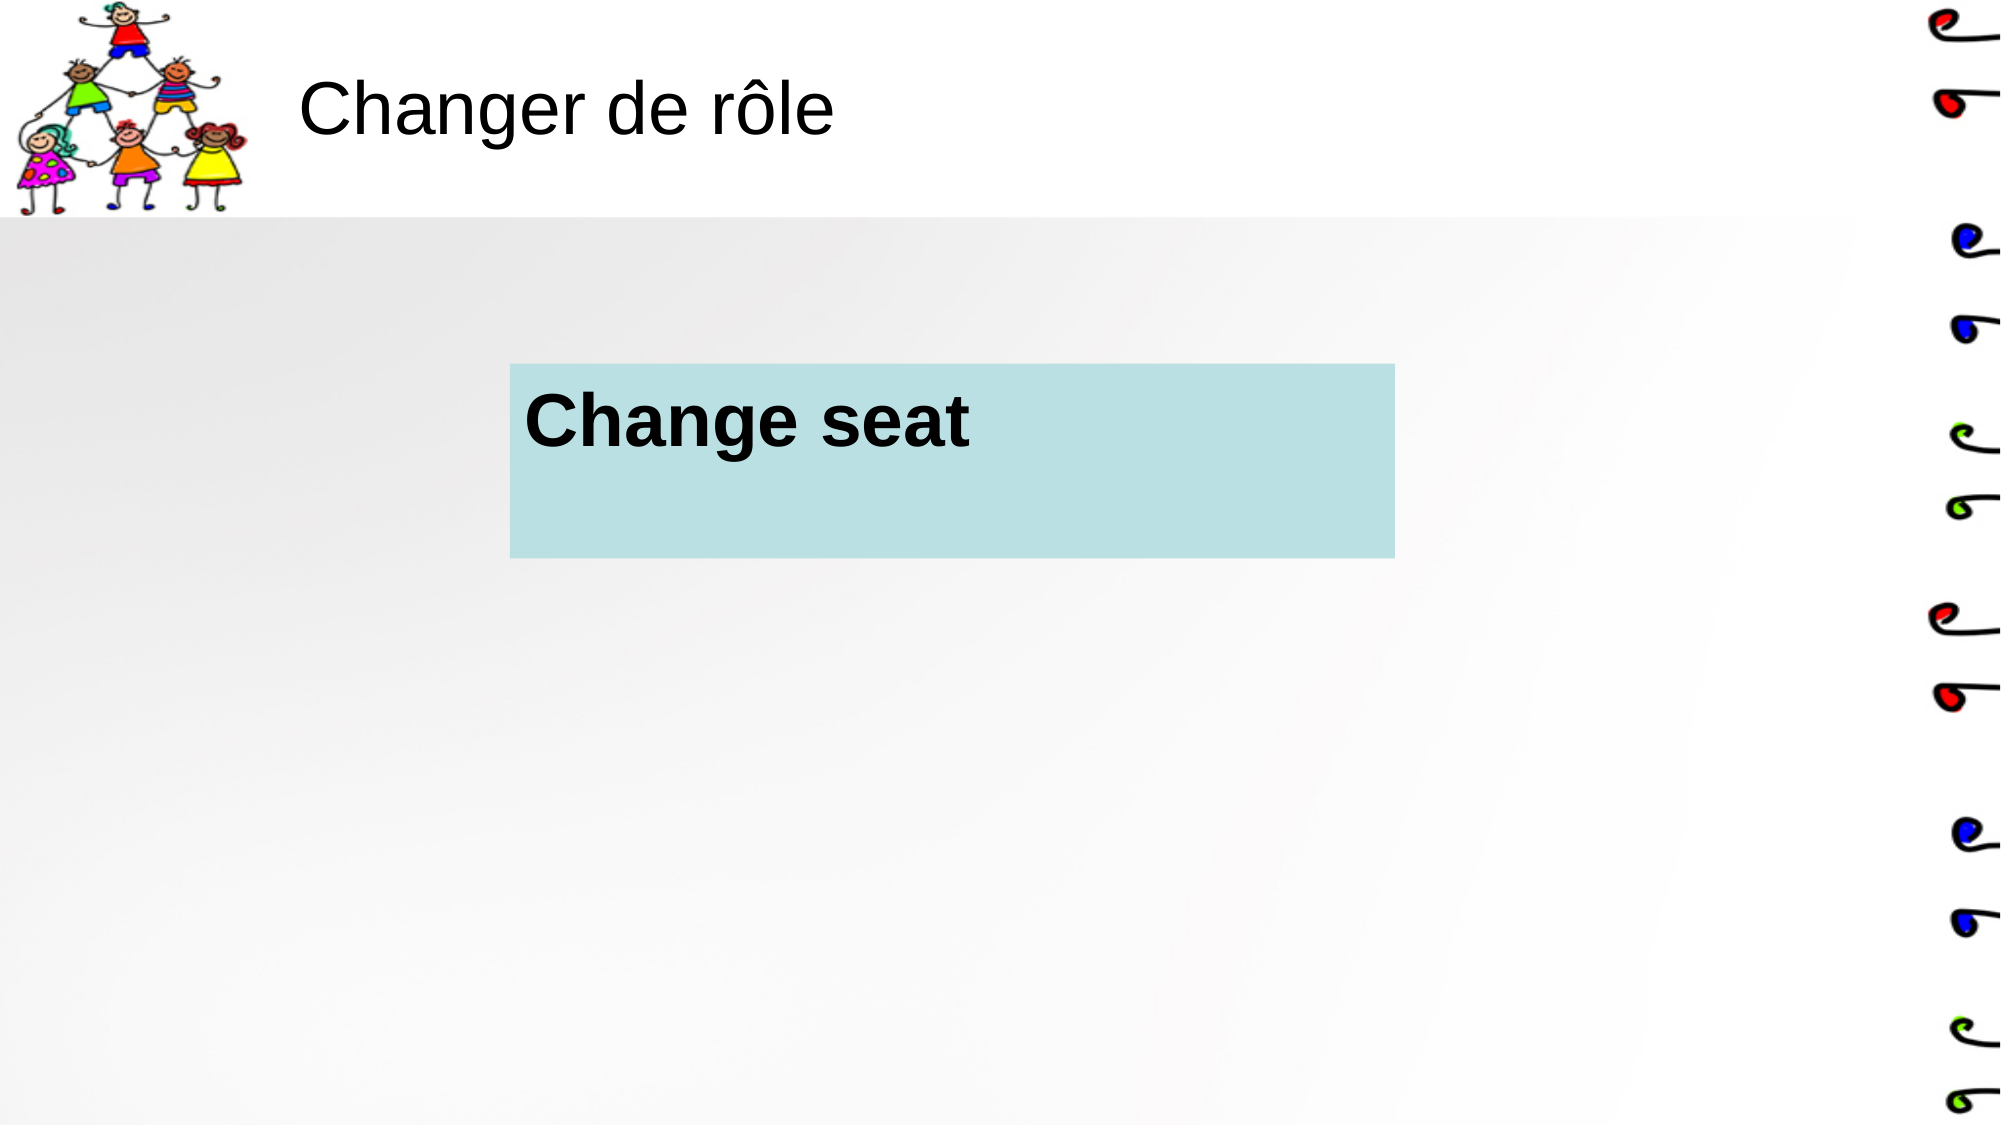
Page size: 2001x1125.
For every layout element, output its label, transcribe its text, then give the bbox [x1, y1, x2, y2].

title Changer de rôle [283, 16, 1951, 192]
text_box Change seat [509, 363, 1395, 559]
picture [0, 0, 2001, 1125]
